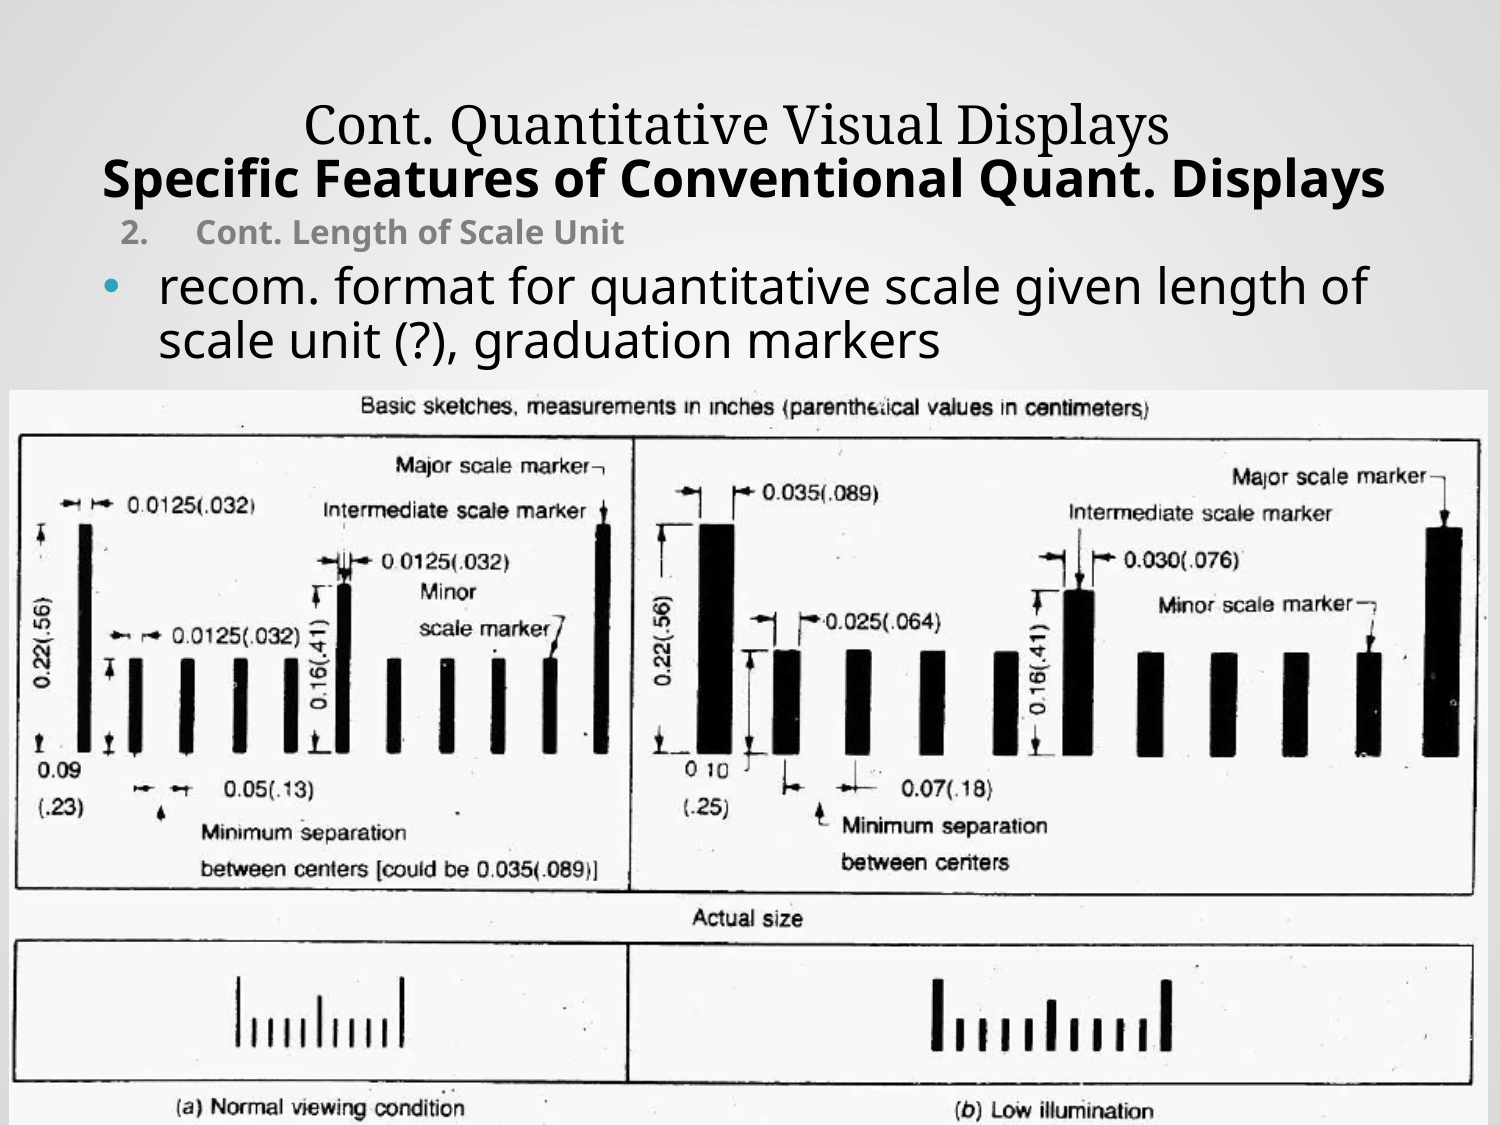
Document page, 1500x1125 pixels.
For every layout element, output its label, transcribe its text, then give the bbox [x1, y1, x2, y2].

list Specific Features of Conventional Quant. Displays Cont. Length of Scale Unit recom. format for quantitative scale given length of scale unit (?), graduation markers [87, 137, 1438, 389]
picture [9, 390, 1488, 1125]
title Cont. Quantitative Visual Displays [62, 62, 1413, 163]
